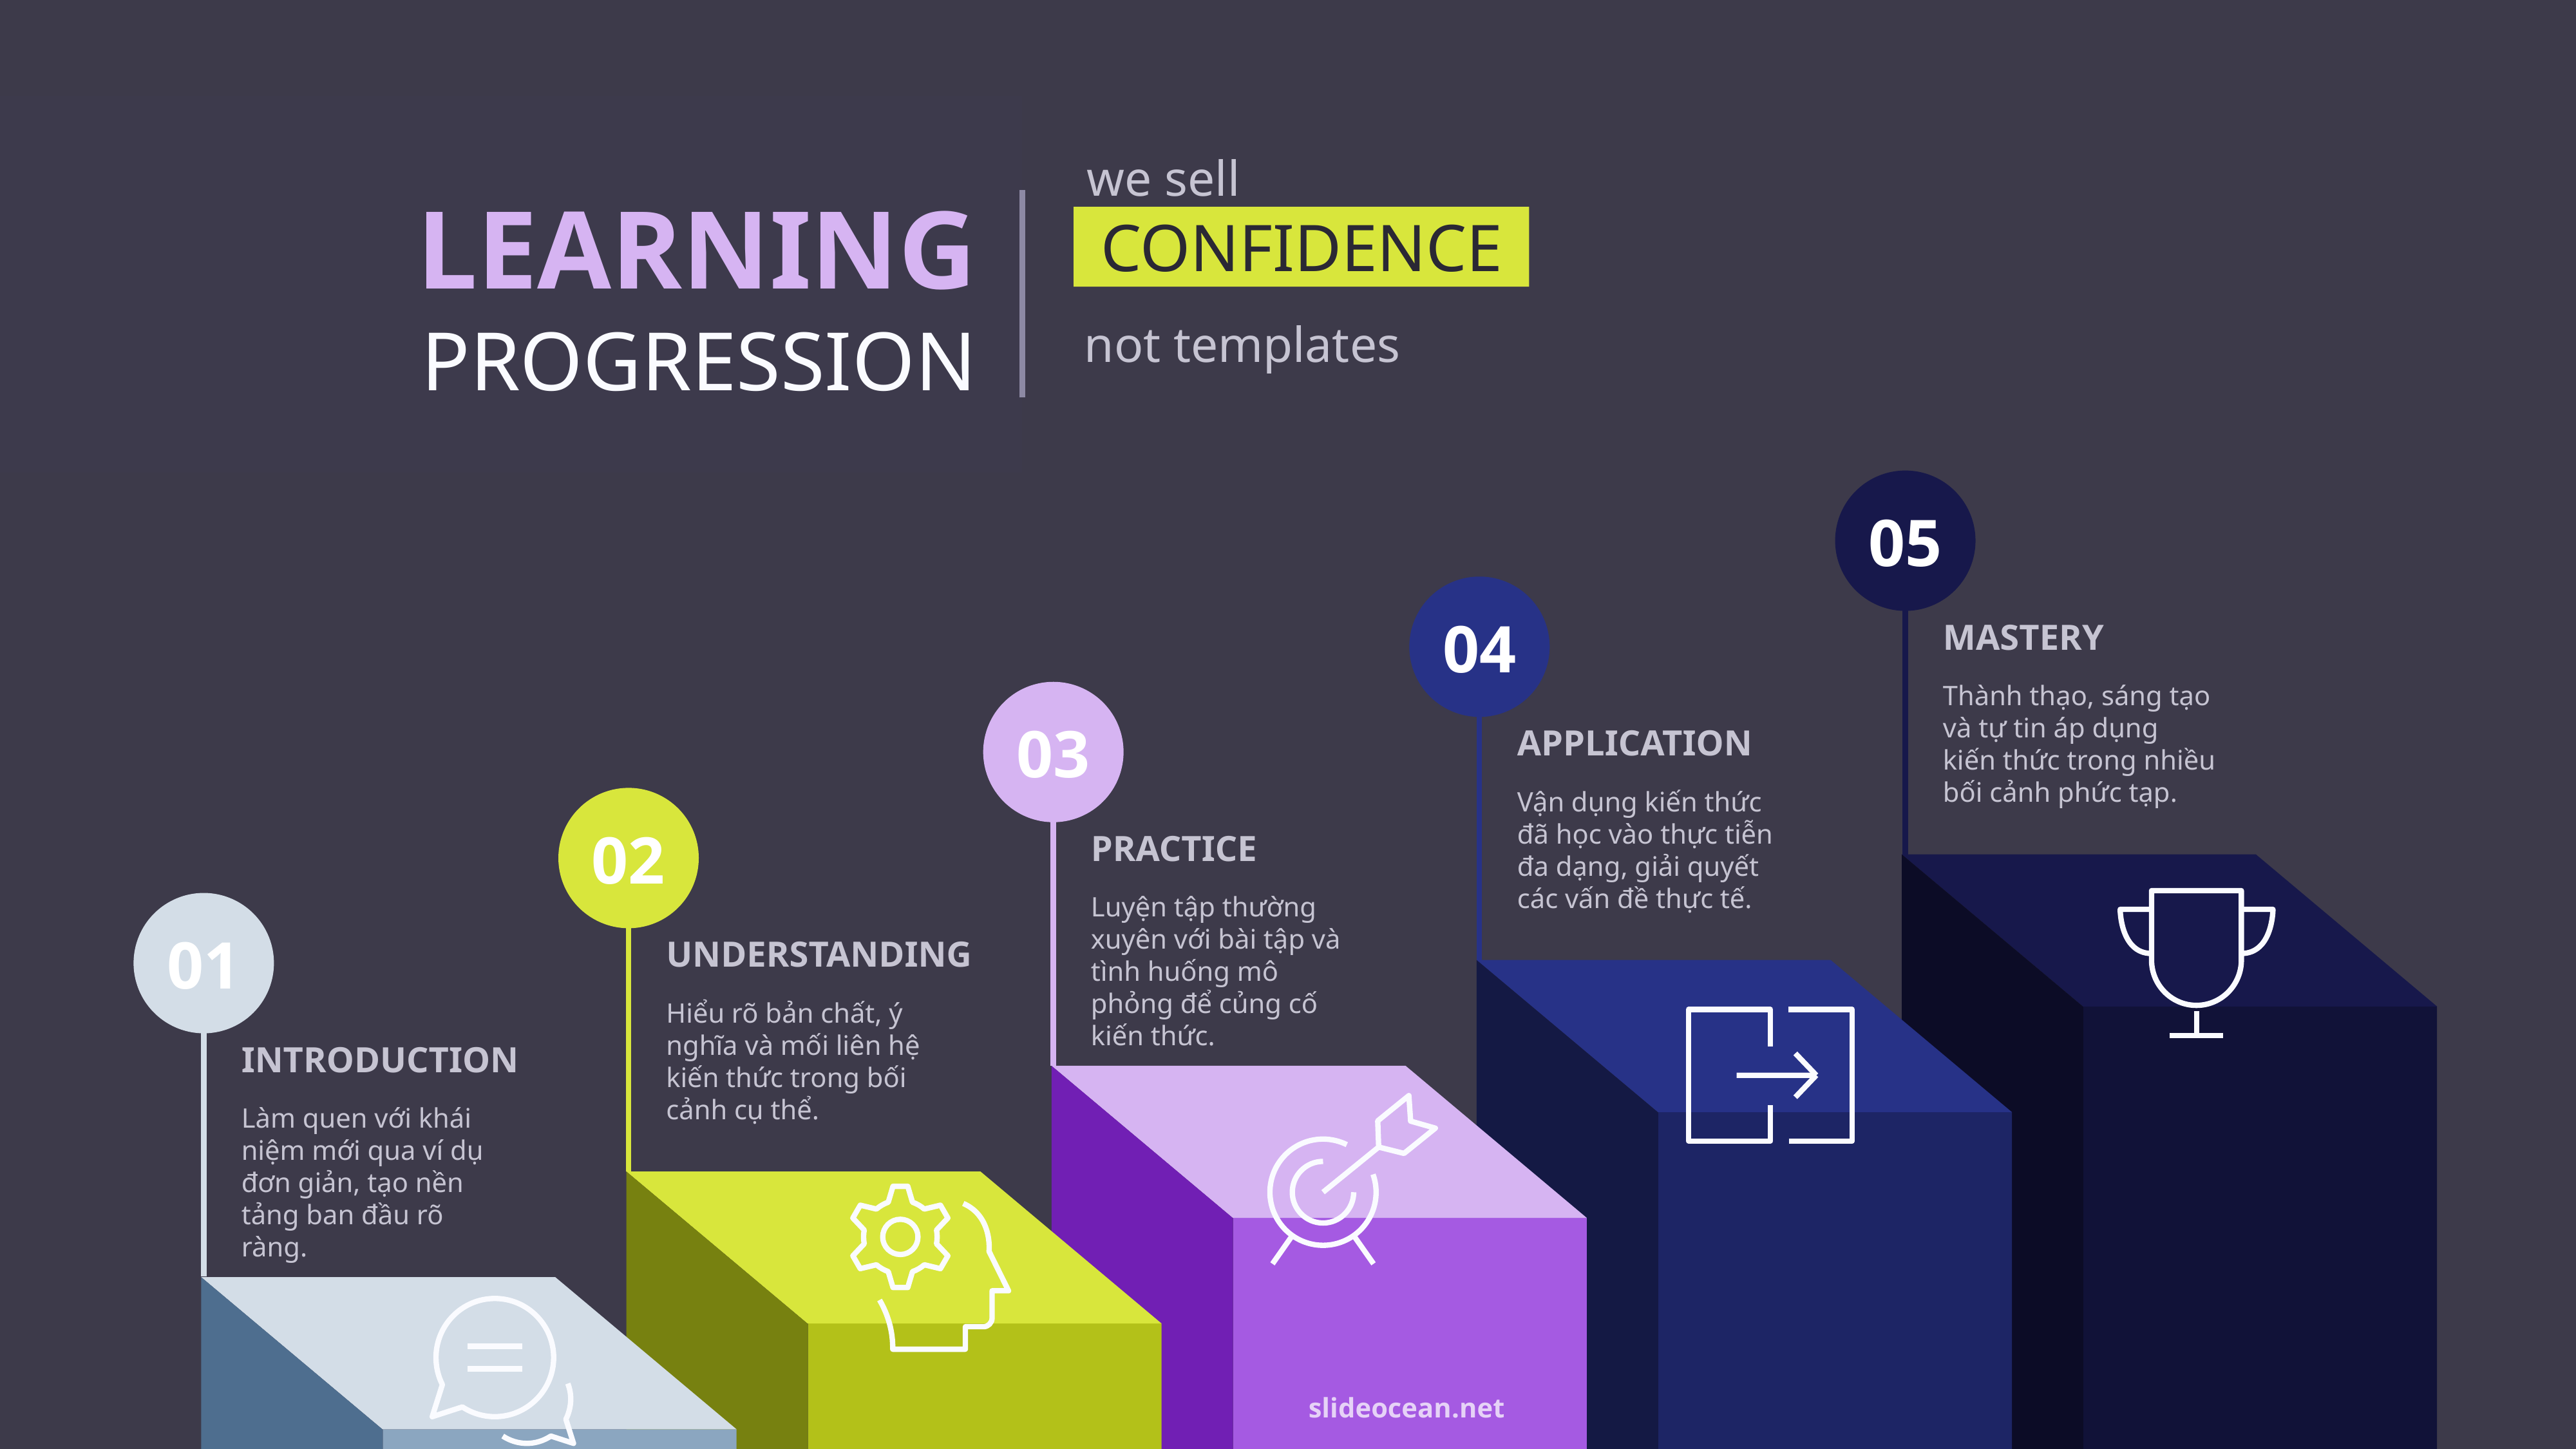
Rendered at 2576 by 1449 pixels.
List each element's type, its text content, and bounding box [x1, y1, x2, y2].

text_box [1522, 206, 1530, 288]
text_box 02 [557, 786, 700, 929]
text_box UNDERSTANDING [656, 927, 982, 980]
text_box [1901, 854, 2438, 1449]
text_box CONFIDENCE [1091, 202, 1522, 289]
text_box 03 [982, 681, 1125, 824]
text_box Hiểu rõ bản chất, ý nghĩa và mối liên hệ kiến thức trong bối cảnh cụ thể. [656, 991, 950, 1130]
text_box Thành thạo, sáng tạo và tự tin áp dụng kiến thức trong nhiều bối cảnh phức tạp. [1933, 674, 2227, 813]
text_box LEARNING PROGRESSION [407, 176, 987, 412]
text_box not templates [1075, 308, 1410, 377]
text_box MASTERY [1933, 610, 2259, 662]
text_box [0, 95, 1023, 474]
text_box Vận dụng kiến thức đã học vào thực tiễn đa dạng, giải quyết các vấn đề thực tế. [1508, 779, 1801, 918]
text_box 01 [132, 891, 275, 1035]
text_box 04 [1408, 575, 1551, 718]
text_box Luyện tập thường xuyên với bài tập và tình huống mô phỏng để củng cố kiến thức. [1081, 885, 1375, 1056]
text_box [1476, 960, 2012, 1449]
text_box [1688, 1009, 1853, 1142]
text_box INTRODUCTION [232, 1032, 557, 1084]
text_box APPLICATION [1508, 716, 1833, 768]
text_box [1073, 206, 1091, 288]
text_box Làm quen với khái niệm mới qua ví dụ đơn giản, tạo nền tảng ban đầu rõ ràng. [232, 1096, 526, 1267]
text_box 05 [1834, 469, 1977, 612]
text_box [200, 1276, 737, 1449]
text_box we sell [1077, 143, 1272, 211]
text_box PRACTICE [1081, 821, 1407, 873]
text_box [625, 1171, 1162, 1449]
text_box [1051, 1065, 1587, 1449]
